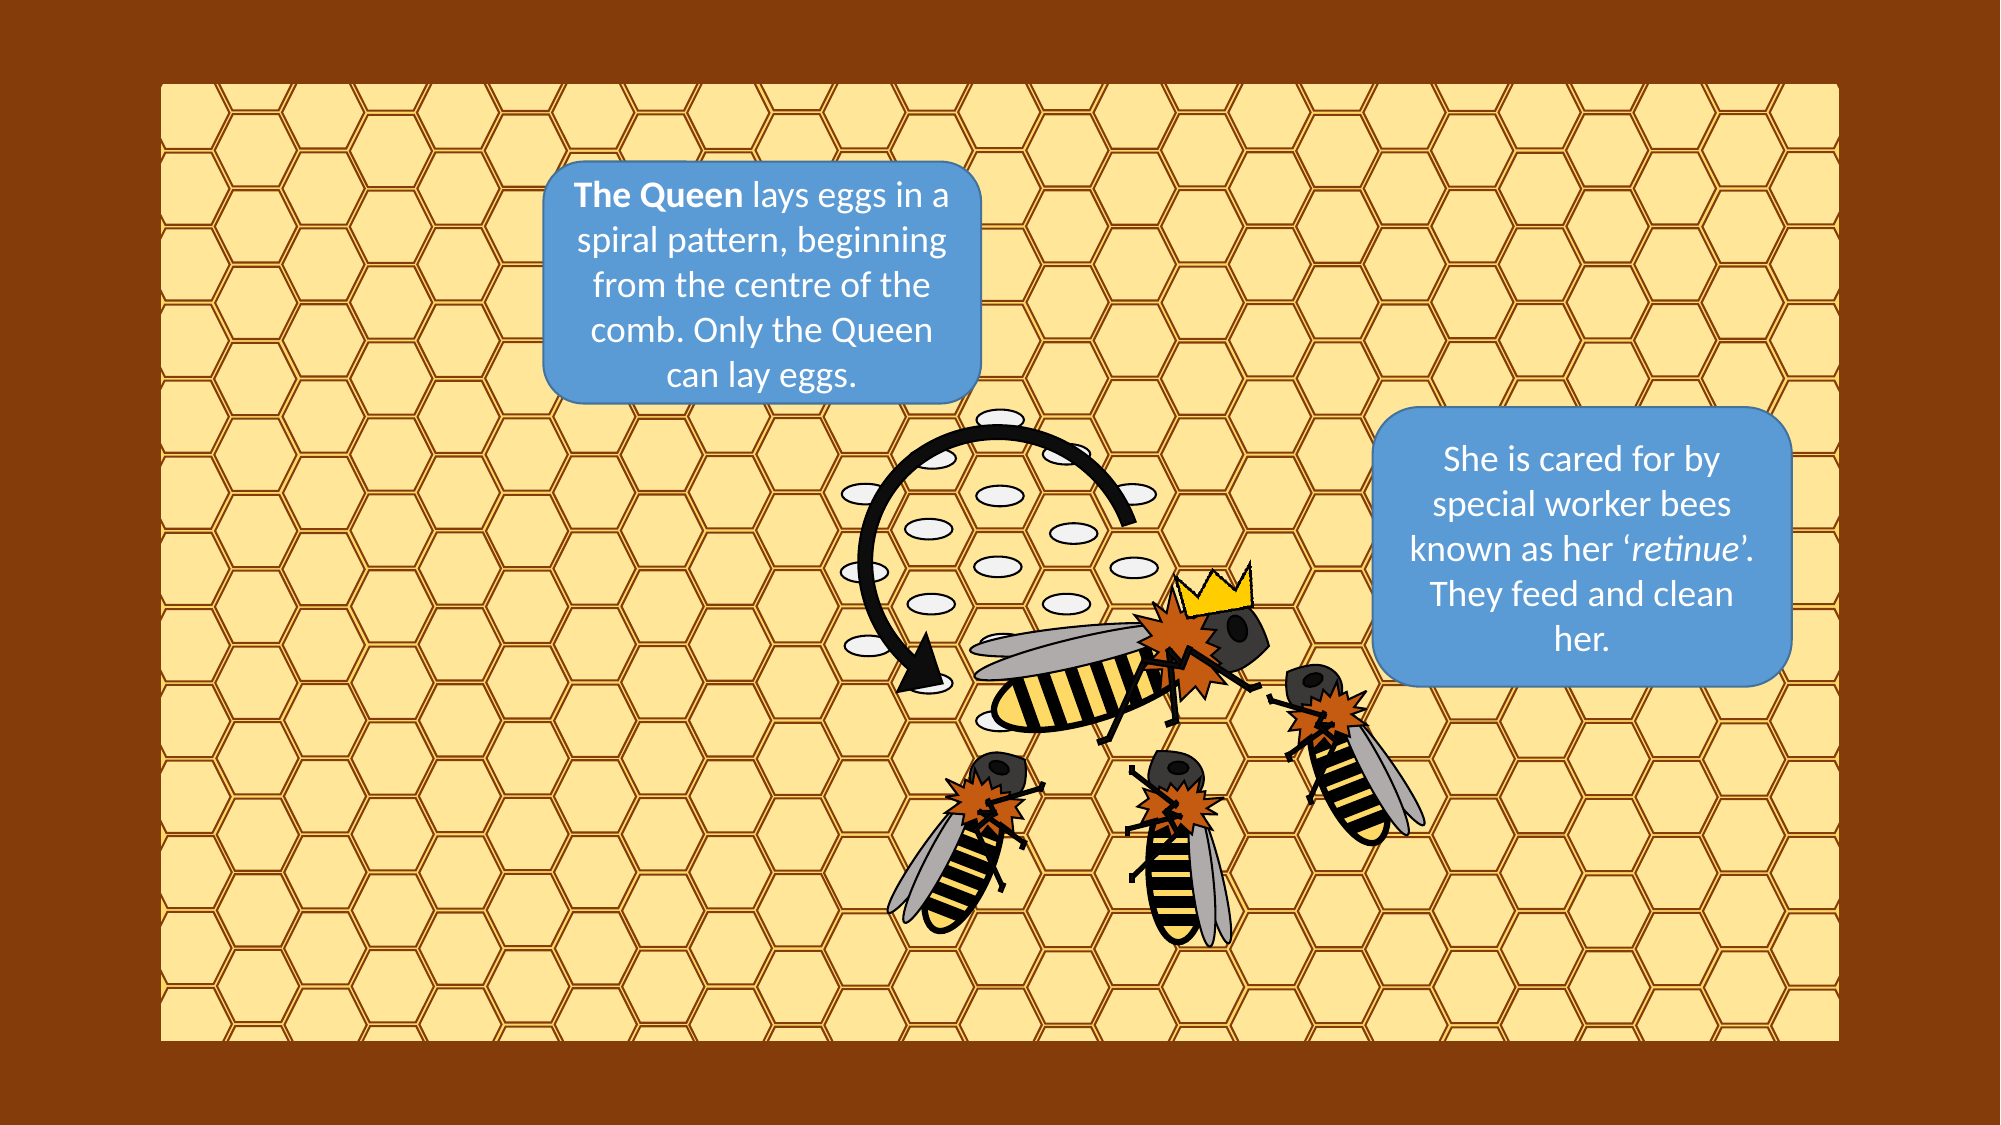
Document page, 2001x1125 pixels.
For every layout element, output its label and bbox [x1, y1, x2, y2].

text_box [0, 0, 2000, 1125]
text_box [831, 400, 1388, 947]
